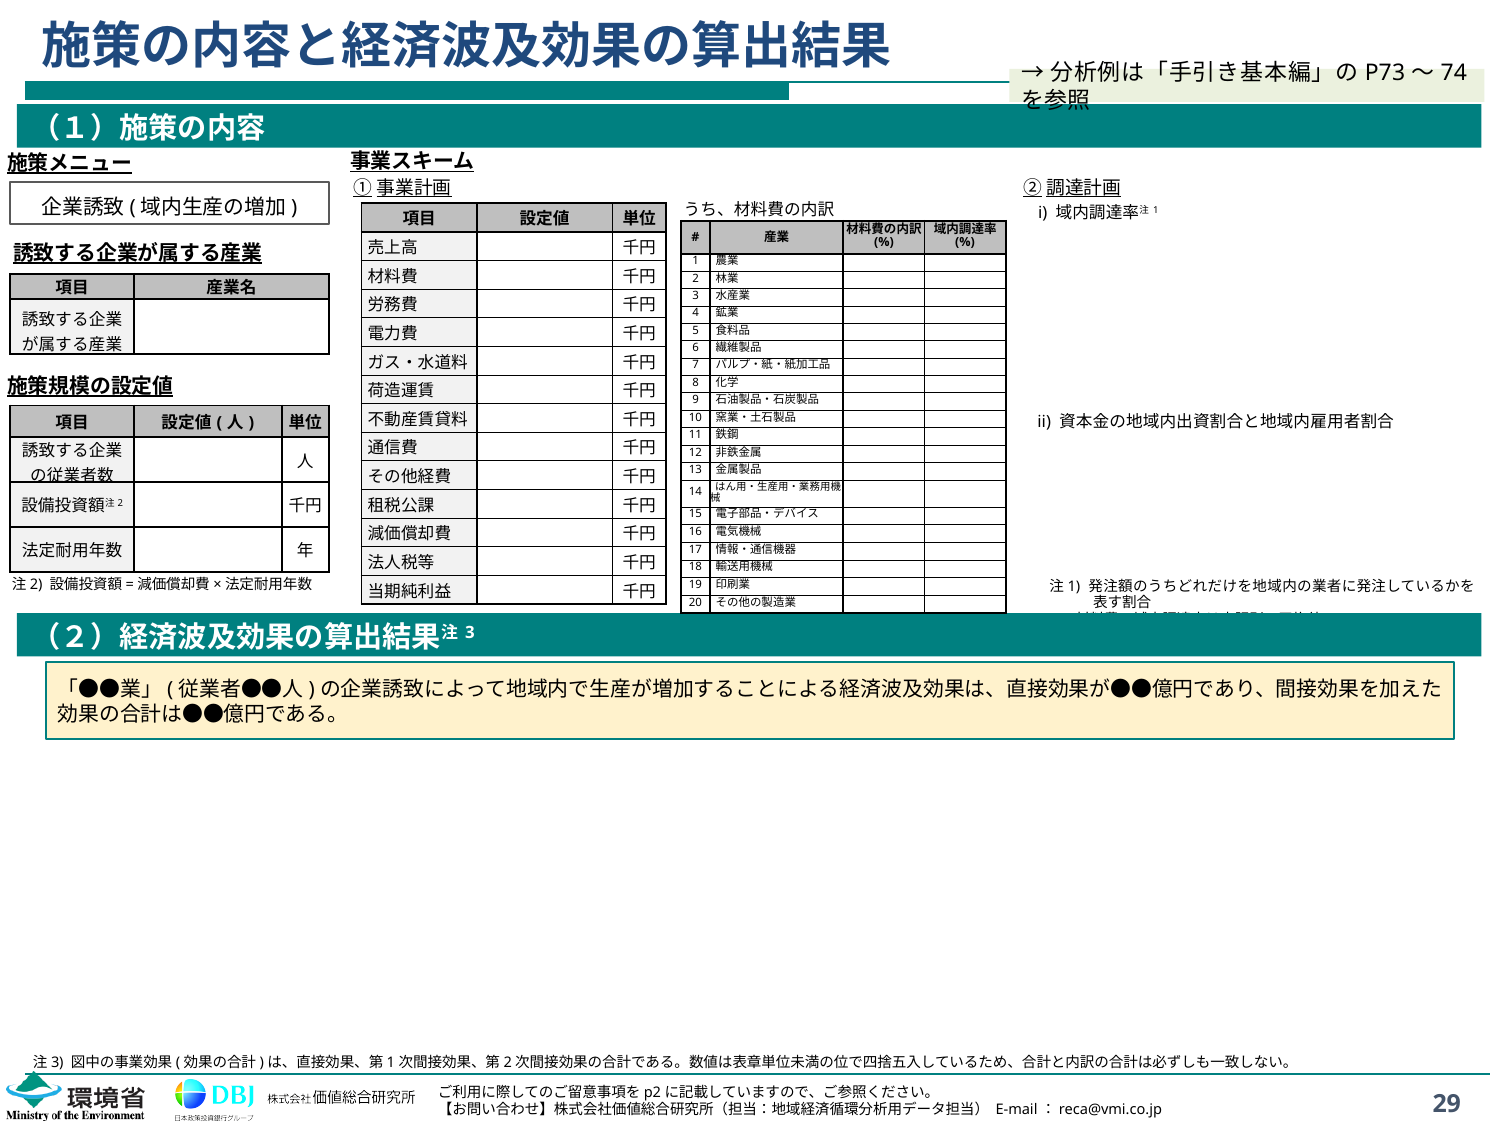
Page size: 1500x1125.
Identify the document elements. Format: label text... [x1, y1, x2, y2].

table_header 産業 [711, 222, 842, 253]
table_cell [844, 324, 924, 340]
text_box （２）経済波及効果の算出結果注3 [16, 613, 1482, 657]
table_cell 千円 [613, 461, 665, 489]
table_cell [844, 561, 924, 577]
table_cell 4 [682, 307, 709, 323]
table_cell 18 [682, 561, 709, 577]
table_cell [925, 481, 1005, 507]
table_header 材料費の内訳 (%) [844, 222, 924, 253]
table_cell 年 [283, 528, 328, 571]
table_cell [925, 525, 1005, 542]
table_cell 6 [682, 341, 709, 358]
table_cell 千円 [613, 433, 665, 460]
table_cell [925, 596, 1005, 612]
table_cell [925, 393, 1005, 410]
table_header 項目 [11, 406, 133, 436]
text_box 事業スキーム [350, 148, 498, 174]
table_cell 農業 [711, 255, 842, 271]
table_cell [844, 359, 924, 375]
table_cell はん用・生産用・業務用機械 [711, 481, 842, 507]
table_cell 10 [682, 411, 709, 427]
table_cell 9 [682, 393, 709, 410]
table_header 項目 [362, 204, 476, 231]
text_box ii) 資本金の地域内出資割合と地域内雇用者割合 [1037, 410, 1429, 431]
table_cell 千円 [613, 347, 665, 375]
table_cell [478, 290, 612, 317]
picture [2, 1071, 148, 1125]
table_cell 材料費 [362, 261, 476, 289]
table_cell 8 [682, 376, 709, 392]
table_cell [844, 341, 924, 358]
table_cell 情報・通信機器 [711, 543, 842, 560]
picture [171, 1075, 419, 1125]
table_header 設定値 [478, 204, 612, 231]
table_cell 2 [682, 272, 709, 288]
table_cell 誘致する企業 が属する産業 [11, 300, 133, 353]
table_cell 千円 [613, 547, 665, 575]
table_cell 13 [682, 463, 709, 480]
text_box ②調達計画 [1023, 175, 1201, 199]
table_cell 千円 [613, 576, 665, 603]
table_cell [844, 376, 924, 392]
table_cell 千円 [613, 519, 665, 546]
table_cell [135, 483, 281, 526]
table_cell [844, 578, 924, 595]
table_cell [844, 272, 924, 288]
table_header 産業名 [135, 275, 328, 298]
table_cell [925, 543, 1005, 560]
table_cell [925, 289, 1005, 306]
table_cell 12 [682, 446, 709, 462]
table_cell 11 [682, 428, 709, 445]
table_cell 窯業・土石製品 [711, 411, 842, 427]
table_cell 林業 [711, 272, 842, 288]
text_box i) 域内調達率注1 [1038, 201, 1186, 222]
table_cell [844, 446, 924, 462]
table_cell 千円 [283, 483, 328, 526]
table_cell [478, 376, 612, 403]
table_cell [844, 393, 924, 410]
table_cell 千円 [613, 290, 665, 317]
table_cell 印刷業 [711, 578, 842, 595]
table_cell 租税公課 [362, 490, 476, 518]
table_cell [478, 433, 612, 460]
table_cell 17 [682, 543, 709, 560]
table_header 単位 [613, 204, 665, 231]
table_cell [478, 576, 612, 603]
table_header 単位 [283, 406, 328, 436]
table_cell [844, 289, 924, 306]
table_cell [925, 411, 1005, 427]
table_header # [682, 222, 709, 253]
table_cell [478, 261, 612, 289]
table_cell 労務費 [362, 290, 476, 317]
table_cell 千円 [613, 404, 665, 432]
table_cell [135, 438, 281, 481]
table_cell [478, 461, 612, 489]
table_cell 16 [682, 525, 709, 542]
table_cell 14 [682, 481, 709, 507]
table_cell 千円 [613, 261, 665, 289]
text_box 施策規模の設定値 [7, 372, 244, 398]
table_cell 通信費 [362, 433, 476, 460]
table_cell [135, 300, 328, 353]
slide_number 29 [1393, 1079, 1500, 1122]
table_cell 20 [682, 596, 709, 612]
table_cell [925, 324, 1005, 340]
text_box ①事業計画 [353, 175, 531, 199]
table_cell 人 [283, 438, 328, 481]
text_box →分析例は「手引き基本編」のP73～74を参照 [1009, 68, 1485, 102]
table_cell 15 [682, 508, 709, 524]
table_cell 当期純利益 [362, 576, 476, 603]
table_cell 減価償却費 [362, 519, 476, 546]
text_box 注1) 発注額のうちどれだけを地域内の業者に発注しているかを表す割合 材料費の域内調達率は内訳別の平均値 [1049, 577, 1475, 613]
table_cell 電力費 [362, 318, 476, 346]
table_cell [844, 255, 924, 271]
table_cell [844, 596, 924, 612]
table_cell [478, 318, 612, 346]
table_cell [135, 528, 281, 571]
table_cell 3 [682, 289, 709, 306]
table_cell 繊維製品 [711, 341, 842, 358]
title 施策の内容と経済波及効果の算出結果 [25, 0, 1355, 82]
table_cell [478, 519, 612, 546]
table_cell [844, 525, 924, 542]
table_cell [925, 255, 1005, 271]
table_cell [478, 404, 612, 432]
table_cell [925, 463, 1005, 480]
table_cell 不動産賃貸料 [362, 404, 476, 432]
table_cell 5 [682, 324, 709, 340]
table_cell [478, 490, 612, 518]
table_cell [925, 307, 1005, 323]
table_cell 千円 [613, 376, 665, 403]
table_cell 荷造運賃 [362, 376, 476, 403]
table_cell [925, 272, 1005, 288]
table_cell パルプ・紙・紙加工品 [711, 359, 842, 375]
text_box うち、材料費の内訳 [683, 198, 861, 219]
table_cell 輸送用機械 [711, 561, 842, 577]
text_box 誘致する企業が属する産業 [13, 239, 309, 265]
text_box 注3) 図中の事業効果(効果の合計)は、直接効果、第1次間接効果、第2次間接効果の合計である。数値は表章単位未満の位で四捨五入しているため、合計と内訳の合計は必ずしも一致しない。 [33, 1050, 1451, 1071]
table_cell [844, 508, 924, 524]
table_cell 鉄鋼 [711, 428, 842, 445]
table_cell [844, 543, 924, 560]
table_cell [925, 561, 1005, 577]
table_cell 電気機械 [711, 525, 842, 542]
table_cell [925, 341, 1005, 358]
table_cell 7 [682, 359, 709, 375]
table_cell 食料品 [711, 324, 842, 340]
table_cell [925, 376, 1005, 392]
text_box （１）施策の内容 [16, 104, 1482, 148]
text_box 施策メニュー [7, 149, 155, 175]
table_cell [925, 446, 1005, 462]
table_cell [844, 481, 924, 507]
text_box 企業誘致(域内生産の増加) [9, 182, 329, 224]
table_cell 石油製品・石炭製品 [711, 393, 842, 410]
table_cell 千円 [613, 318, 665, 346]
table_cell [844, 411, 924, 427]
table_cell 金属製品 [711, 463, 842, 480]
table_cell [478, 347, 612, 375]
table_cell [925, 578, 1005, 595]
table_cell その他経費 [362, 461, 476, 489]
table_cell 鉱業 [711, 307, 842, 323]
table_cell 水産業 [711, 289, 842, 306]
table_cell 千円 [613, 490, 665, 518]
table_cell [925, 428, 1005, 445]
table_cell 売上高 [362, 233, 476, 260]
table_cell 設備投資額注2 [11, 483, 133, 526]
table_cell [478, 547, 612, 575]
table_cell [925, 359, 1005, 375]
table_cell 千円 [613, 233, 665, 260]
table_header 項目 [11, 275, 133, 298]
table_cell 19 [682, 578, 709, 595]
table_header 域内調達率 (%) [925, 222, 1005, 253]
table_cell [844, 428, 924, 445]
table_cell [925, 508, 1005, 524]
table_cell 法人税等 [362, 547, 476, 575]
table_cell [844, 307, 924, 323]
table_cell 電子部品・デバイス [711, 508, 842, 524]
table_cell 1 [682, 255, 709, 271]
table_cell 化学 [711, 376, 842, 392]
table_cell その他の製造業 [711, 596, 842, 612]
table_cell [844, 463, 924, 480]
table_cell [478, 233, 612, 260]
table_cell ガス・水道料 [362, 347, 476, 375]
table_cell 非鉄金属 [711, 446, 842, 462]
table_cell 誘致する企業 の従業者数 [11, 438, 133, 481]
table_header 設定値(人) [135, 406, 281, 436]
table_cell 法定耐用年数 [11, 528, 133, 571]
text_box 注2) 設備投資額=減価償却費×法定耐用年数 [11, 575, 319, 593]
text_box 「●●業」(従業者●●人)の企業誘致によって地域内で生産が増加することによる経済波及効果は、直接効果が●●億円であり、間接効果を加えた効果の合計は●●億円である。 [46, 662, 1454, 739]
